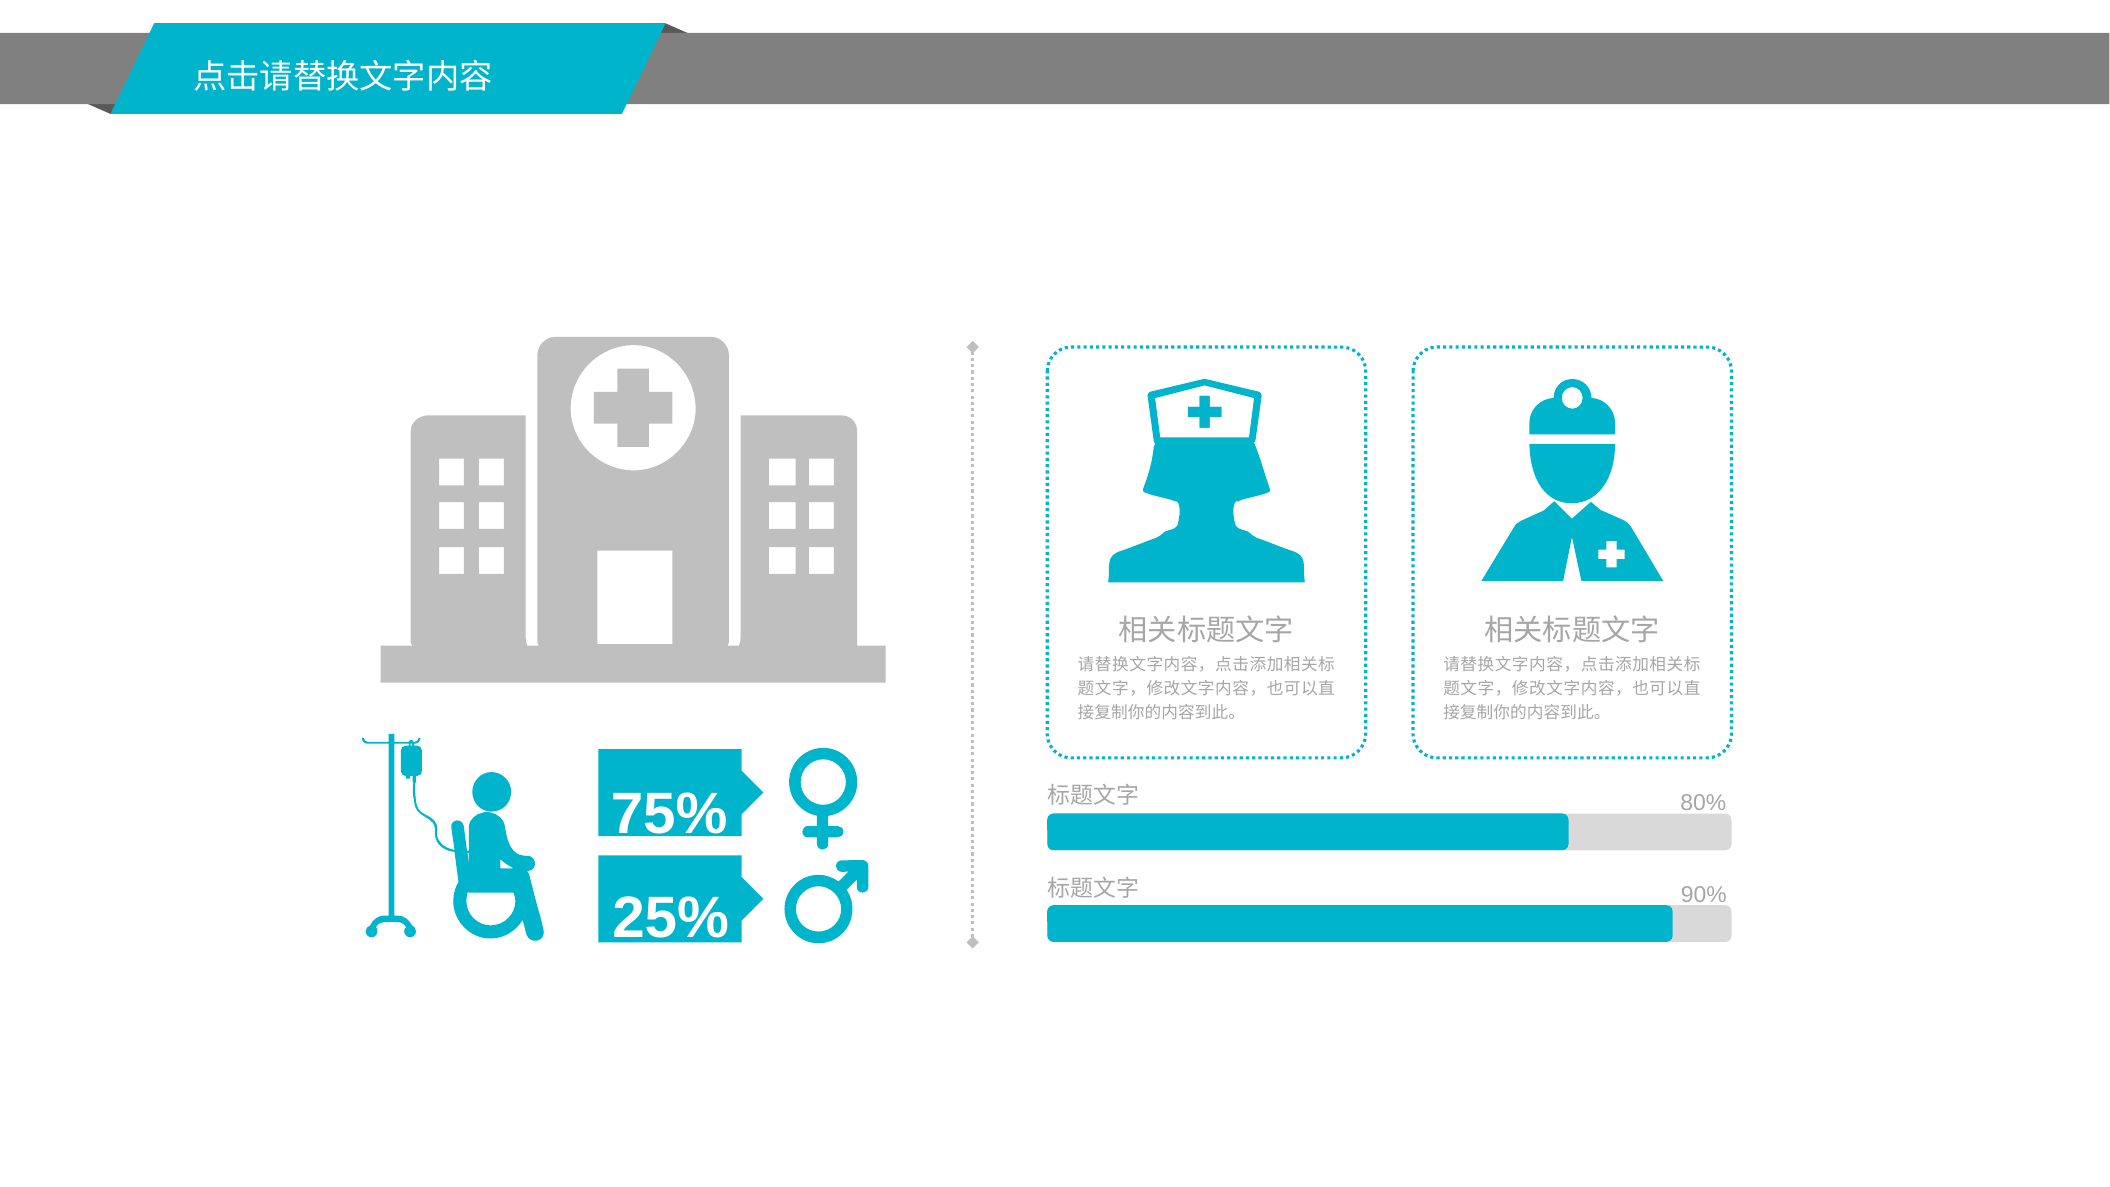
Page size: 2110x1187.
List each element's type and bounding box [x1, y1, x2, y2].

text_box [1104, 379, 1309, 583]
text_box [1047, 775, 1732, 851]
text_box [0, 23, 2110, 115]
text_box [1047, 867, 1732, 942]
text_box [380, 336, 886, 683]
text_box [1481, 379, 1664, 581]
text_box [784, 860, 869, 944]
text_box [789, 747, 858, 850]
text_box [598, 749, 764, 846]
text_box [1046, 345, 1367, 759]
text_box [598, 855, 764, 951]
text_box [1411, 345, 1733, 759]
text_box [361, 733, 545, 942]
